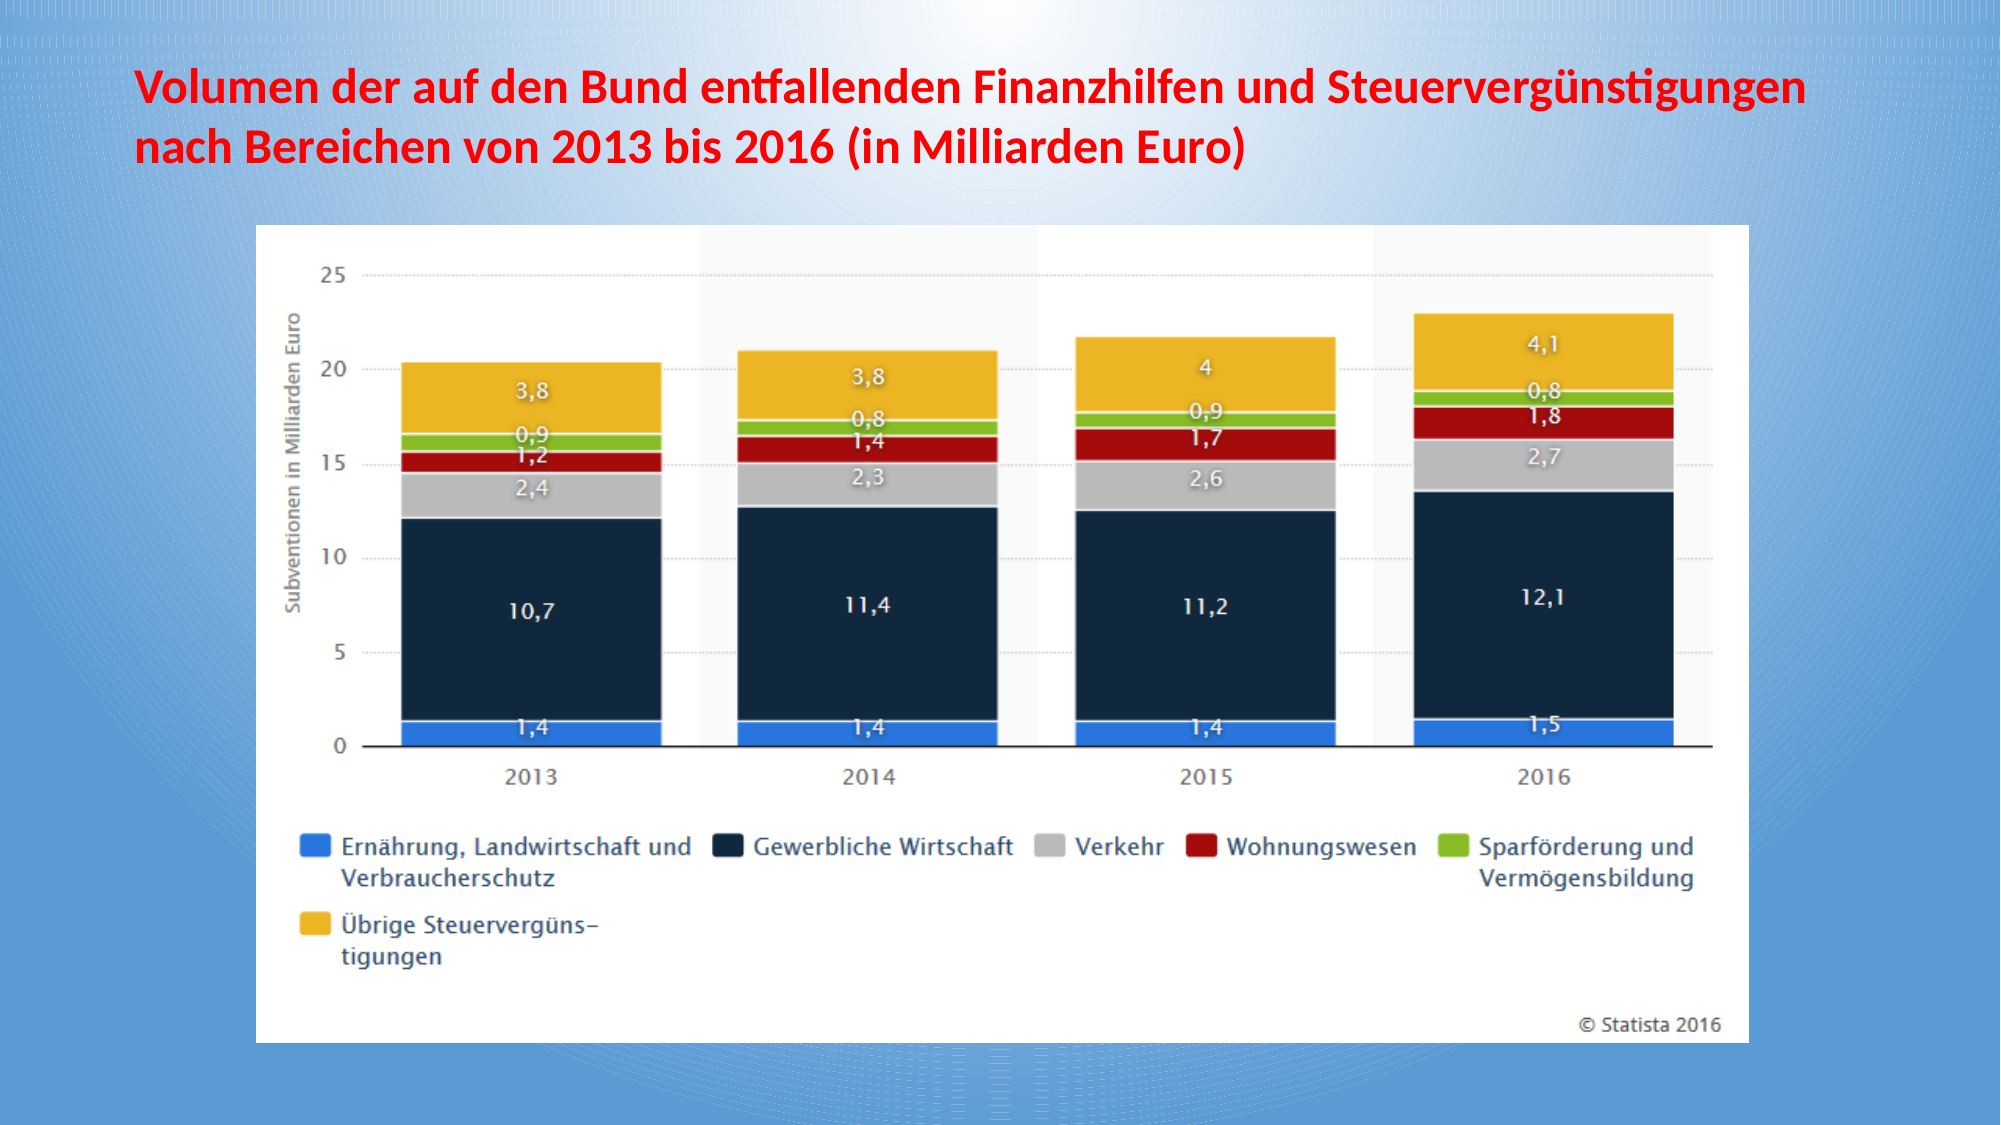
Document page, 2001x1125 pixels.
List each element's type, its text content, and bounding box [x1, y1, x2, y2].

picture [256, 225, 1749, 1043]
text_box Volumen der auf den Bund entfallenden Finanzhilfen und Steuervergünstigungen nach Bereichen von 2013 bis 2016 (in Milliarden Euro) [119, 45, 1886, 181]
